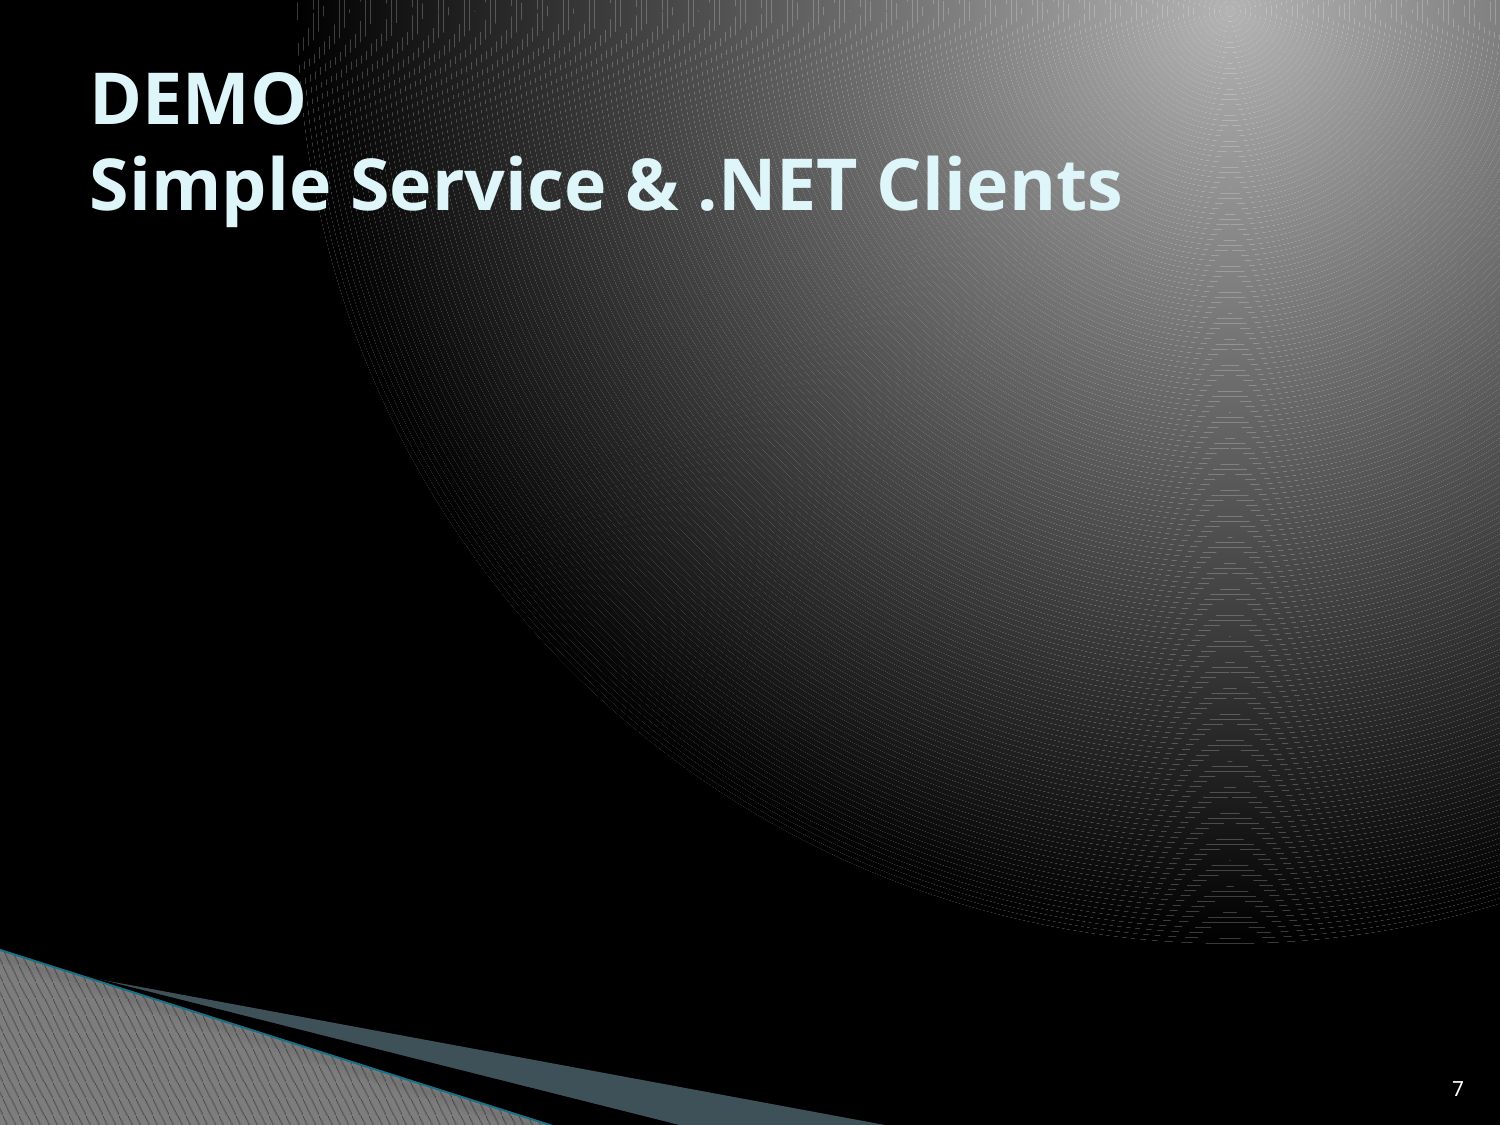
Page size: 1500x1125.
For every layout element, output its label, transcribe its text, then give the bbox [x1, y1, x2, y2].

slide_number 7 [1418, 1051, 1479, 1112]
title DEMO Simple Service & .NET Clients [75, 45, 1425, 233]
picture [0, 952, 543, 1125]
